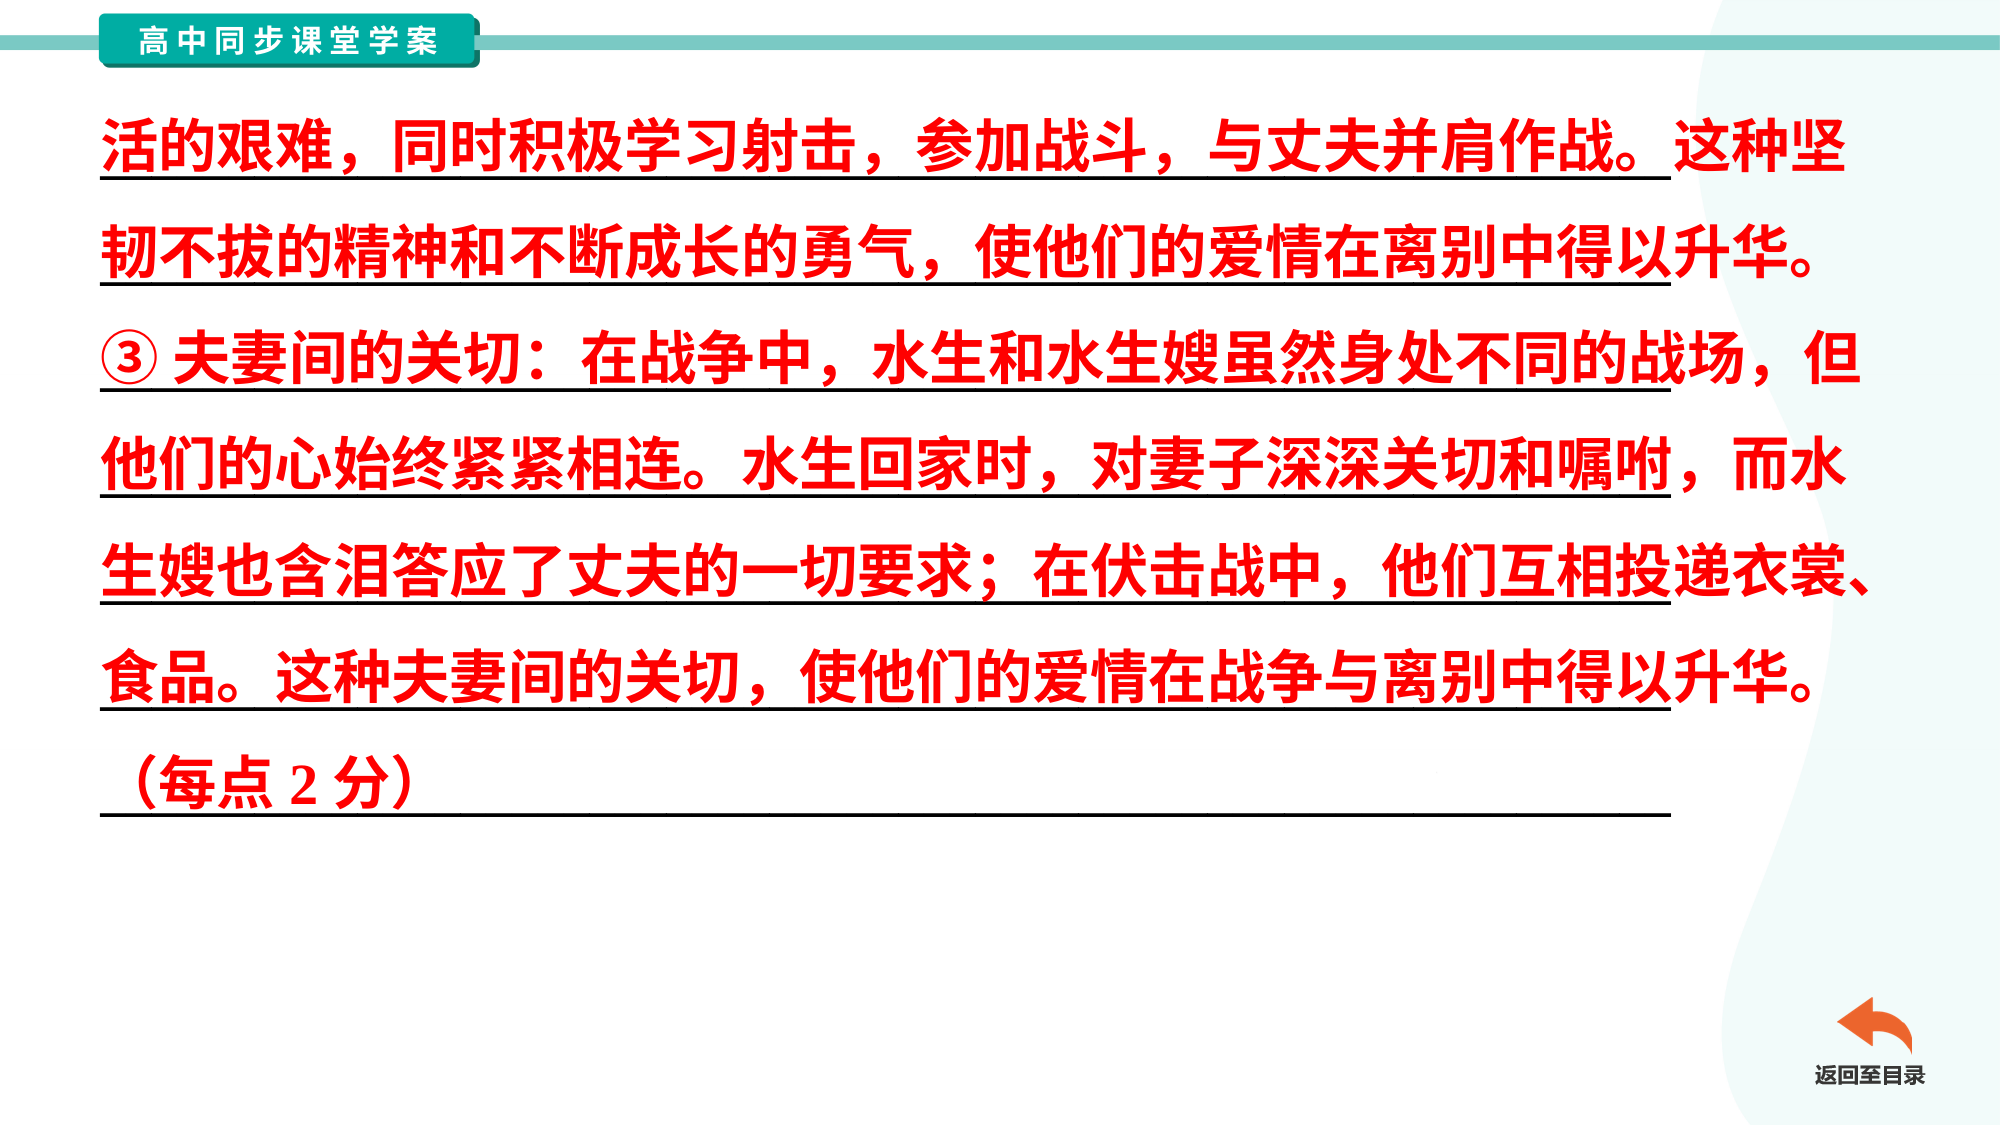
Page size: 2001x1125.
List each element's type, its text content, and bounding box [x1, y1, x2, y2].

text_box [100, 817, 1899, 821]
picture [0, 0, 2000, 1125]
text_box 活的艰难，同时积极学习射击，参加战斗，与丈夫并肩作战。这种坚 韧不拔的精神和不断成长的勇气，使他们的爱情在离别中得以升华。 ③夫妻间的关切：在战争中，水生和水生嫂虽然身处不同的战场，但 他们的心始终紧紧相连。水生回家时，对妻子深深关切和嘱咐，而水 生嫂也含泪答应了丈夫的一切要求；在伏击战中，他们互相投递衣裳、 食品。这种夫妻间的关切，使他们的爱情在战争与离别中得以升华。 （每点2分） [100, 72, 1899, 817]
